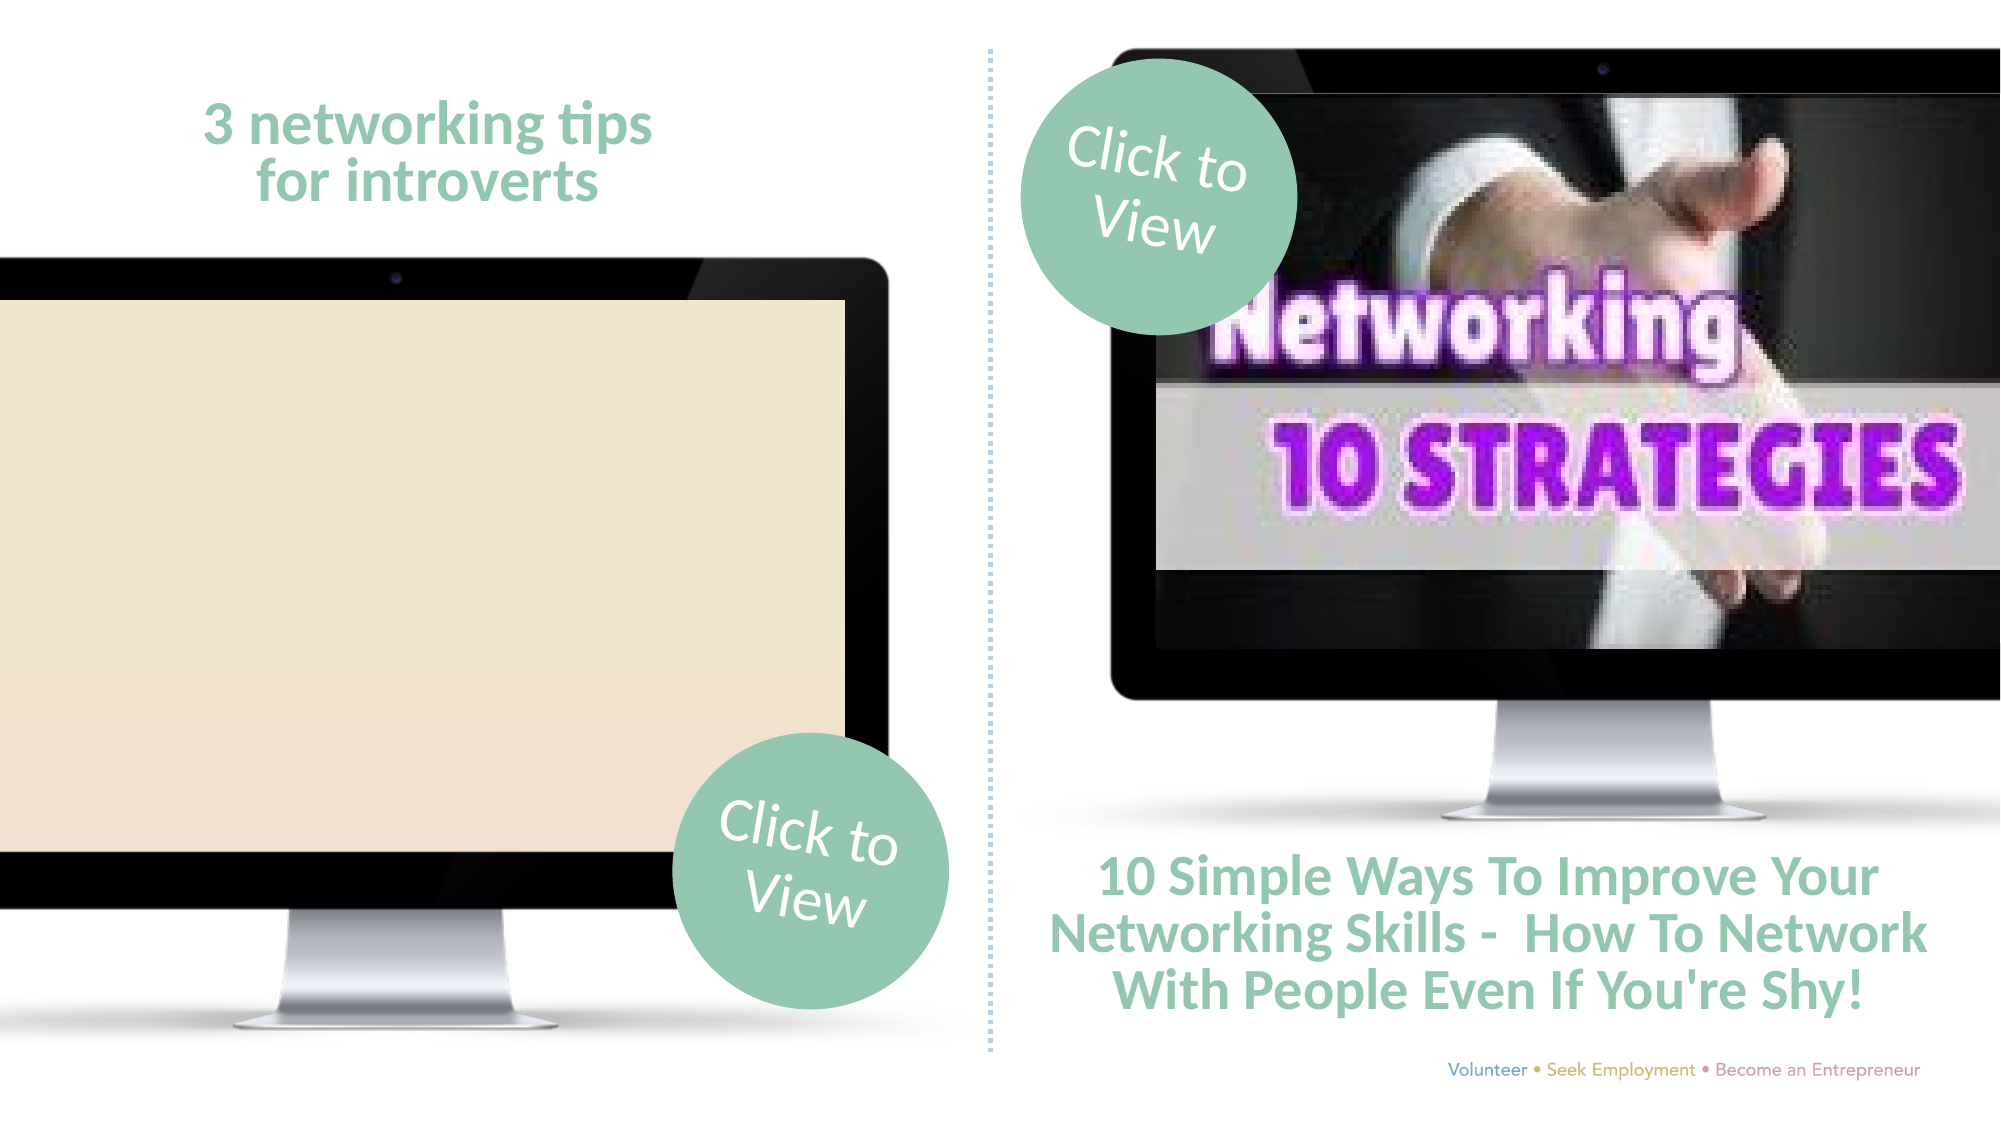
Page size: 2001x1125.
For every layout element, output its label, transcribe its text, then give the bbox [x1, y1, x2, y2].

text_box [0, 299, 845, 852]
text_box 3 networking tips for introverts [153, 92, 704, 222]
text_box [0, 243, 1027, 1102]
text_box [1156, 93, 2000, 650]
picture [1418, 1046, 1971, 1103]
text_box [1027, 336, 2000, 893]
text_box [1020, 58, 1298, 336]
text_box 10 Simple Ways To Improve Your Networking Skills - How To Network With People Even If You're Shy! [1031, 893, 1946, 1029]
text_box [973, 33, 2000, 243]
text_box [672, 732, 950, 1010]
